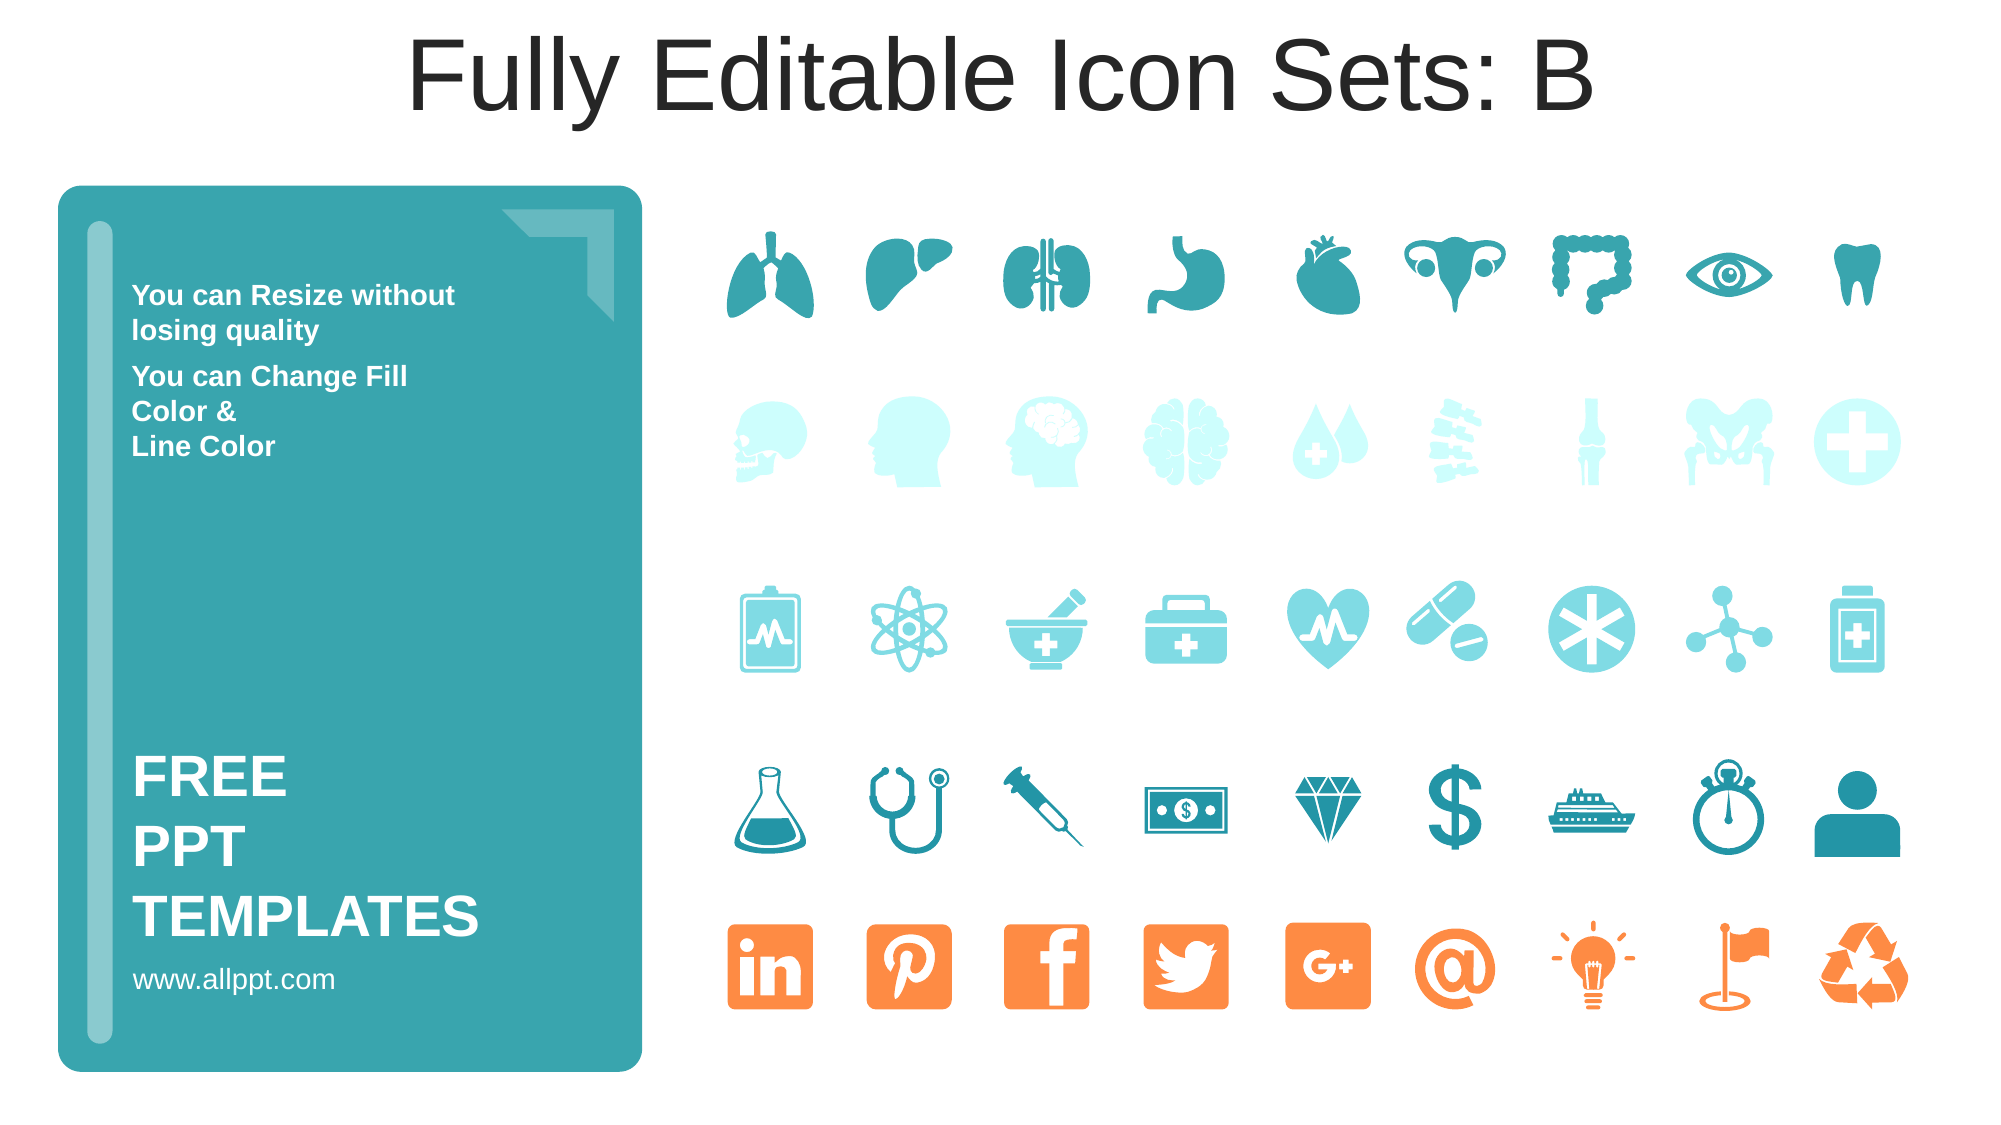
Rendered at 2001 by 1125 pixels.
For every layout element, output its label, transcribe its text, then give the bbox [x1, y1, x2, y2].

text_box [1623, 955, 1637, 962]
text_box [1813, 813, 1902, 858]
text_box [1684, 251, 1775, 299]
text_box [1812, 397, 1902, 487]
text_box [1449, 622, 1489, 663]
text_box [1684, 584, 1774, 674]
text_box [1836, 769, 1878, 811]
text_box [738, 584, 802, 674]
list Fully Editable Icon Sets: B [53, 20, 1952, 140]
text_box [733, 765, 808, 855]
text_box [1003, 923, 1091, 1011]
text_box [1547, 787, 1637, 834]
text_box [1559, 931, 1571, 943]
text_box [1818, 921, 1910, 1013]
text_box [726, 923, 814, 1011]
text_box [1141, 397, 1231, 487]
text_box [1002, 765, 1085, 848]
text_box [1293, 775, 1364, 844]
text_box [868, 396, 951, 488]
text_box [1413, 927, 1497, 1011]
text_box [1403, 235, 1507, 316]
text_box [1683, 397, 1776, 487]
text_box [1284, 921, 1372, 1011]
text_box [1004, 395, 1089, 489]
text_box [1590, 919, 1597, 933]
text_box [725, 230, 815, 320]
text_box [1286, 587, 1371, 671]
text_box [1295, 233, 1362, 316]
text_box [1144, 786, 1229, 835]
text_box [1144, 626, 1228, 665]
text_box [1427, 763, 1483, 851]
text_box [1576, 397, 1607, 487]
text_box [1142, 923, 1230, 1011]
text_box [1144, 593, 1228, 625]
text_box [865, 923, 953, 1011]
text_box [864, 237, 954, 312]
text_box [869, 584, 949, 674]
text_box [1547, 584, 1637, 674]
text_box [1616, 931, 1628, 943]
text_box [1829, 584, 1886, 674]
text_box [732, 400, 809, 484]
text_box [1428, 398, 1482, 486]
text_box [1405, 579, 1477, 646]
text_box [1291, 400, 1370, 481]
text_box [1002, 237, 1092, 313]
text_box [1691, 758, 1766, 856]
text_box [1550, 955, 1564, 962]
text_box [1146, 235, 1226, 315]
text_box [1550, 233, 1633, 316]
text_box [1004, 587, 1089, 671]
text_box [1569, 935, 1617, 1011]
text_box [868, 765, 951, 855]
text_box [1698, 921, 1771, 1012]
text_box [1833, 242, 1882, 308]
